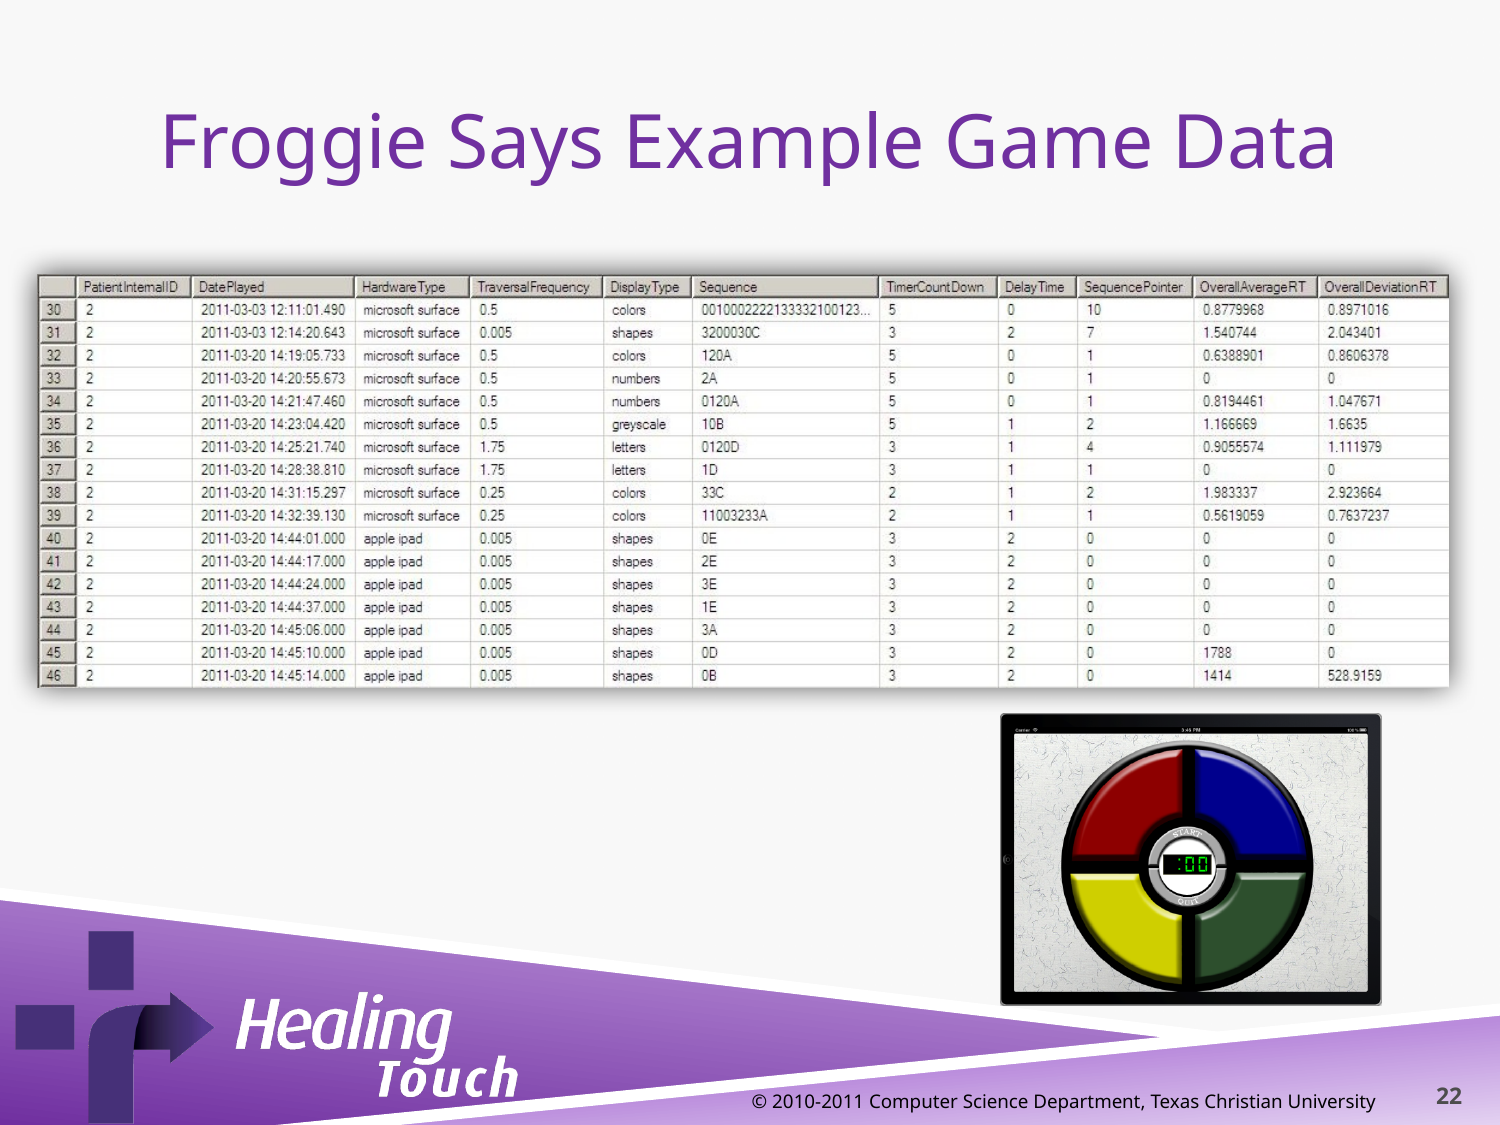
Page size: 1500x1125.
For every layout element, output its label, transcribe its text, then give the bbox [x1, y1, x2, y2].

picture [7, 927, 525, 1125]
picture [999, 712, 1382, 1007]
slide_number 22 [1387, 1052, 1463, 1113]
title Froggie Says Example Game Data [112, 45, 1388, 233]
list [37, 274, 1450, 688]
slide_number © 2010-2011 Computer Science Department, Texas Christian University [737, 1052, 1375, 1113]
